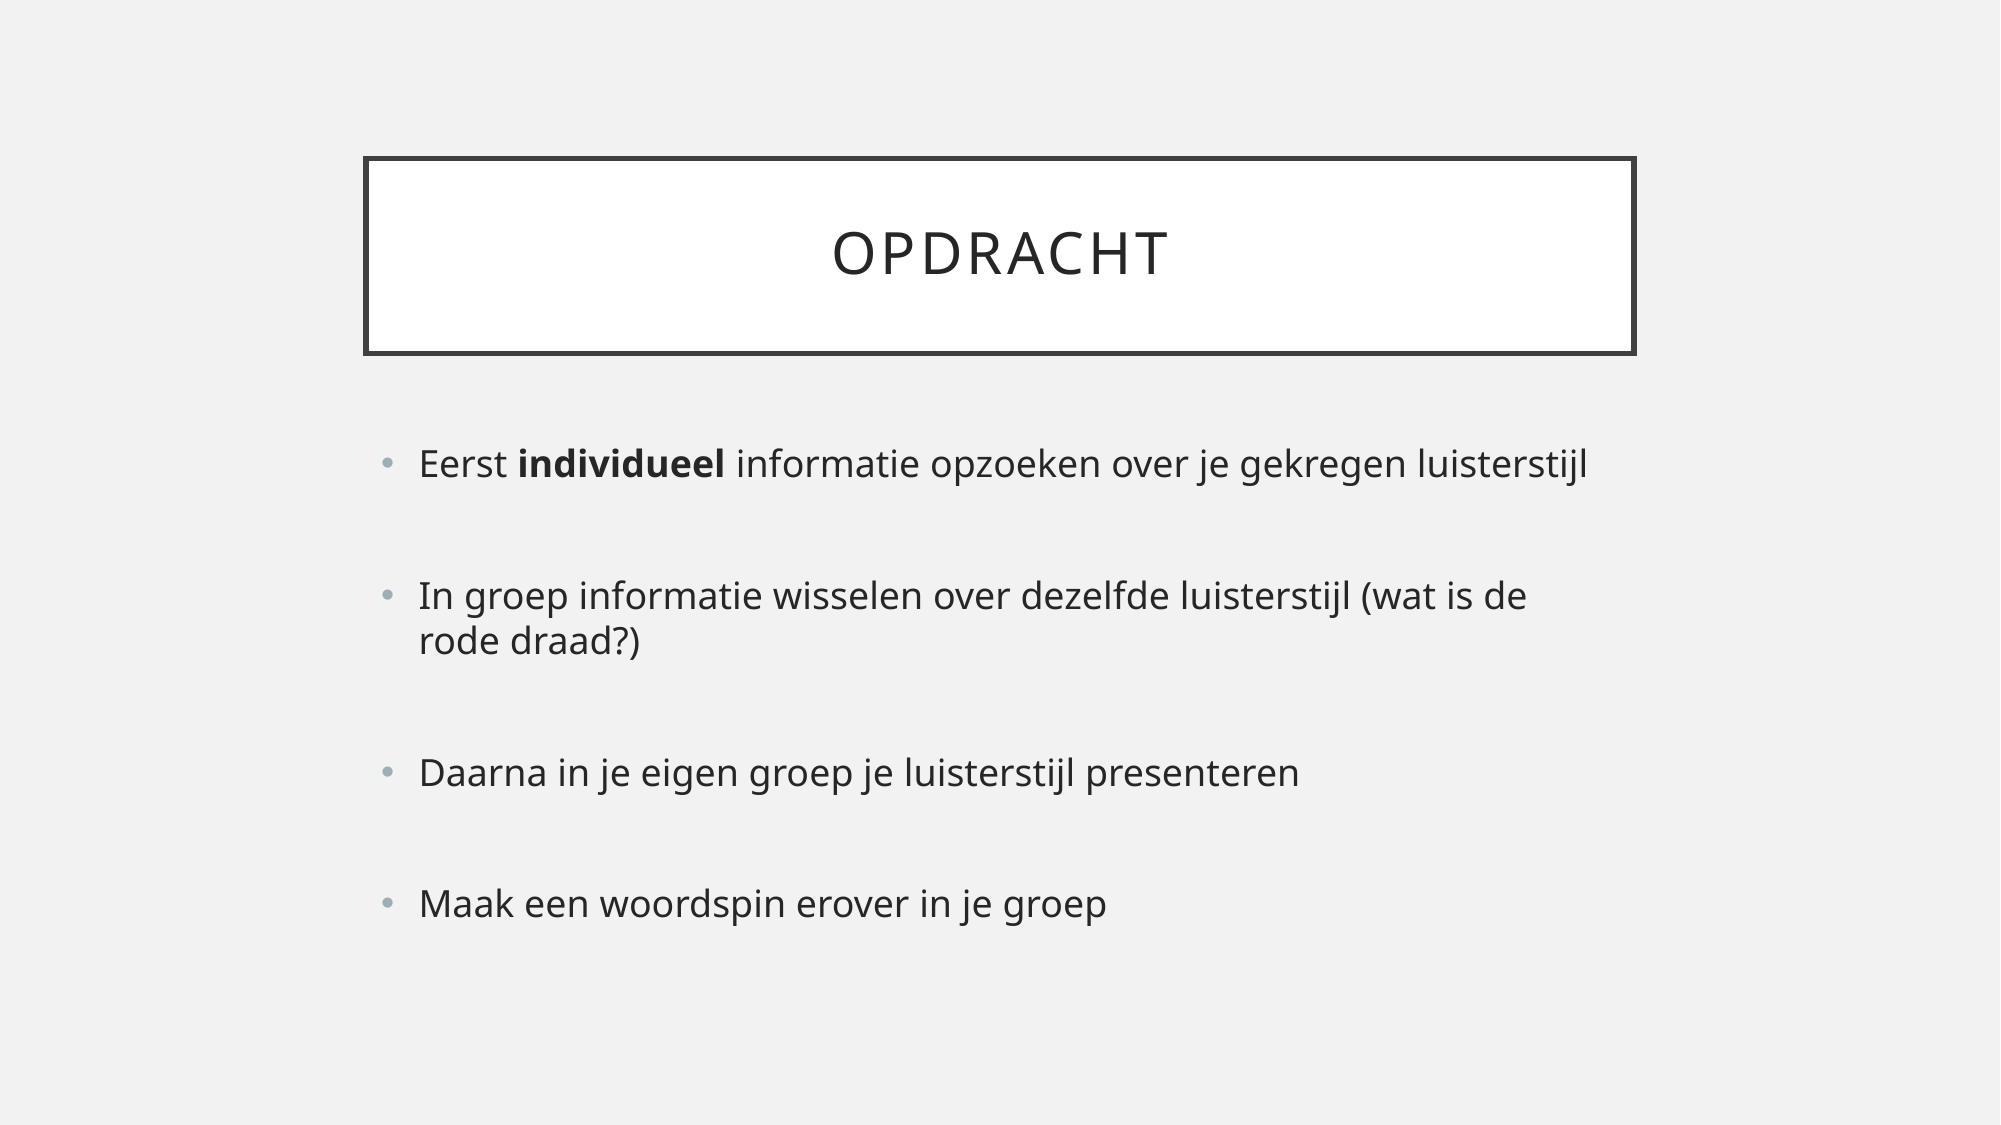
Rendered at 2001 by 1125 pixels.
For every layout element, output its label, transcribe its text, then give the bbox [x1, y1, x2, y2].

title Opdracht [363, 156, 1637, 356]
list Eerst individueel informatie opzoeken over je gekregen luisterstijl In groep informatie wisselen over dezelfde luisterstijl (wat is de rode draad?) Daarna in je eigen groep je luisterstijl presenteren Maak een woordspin erover in je groep [366, 432, 1634, 942]
